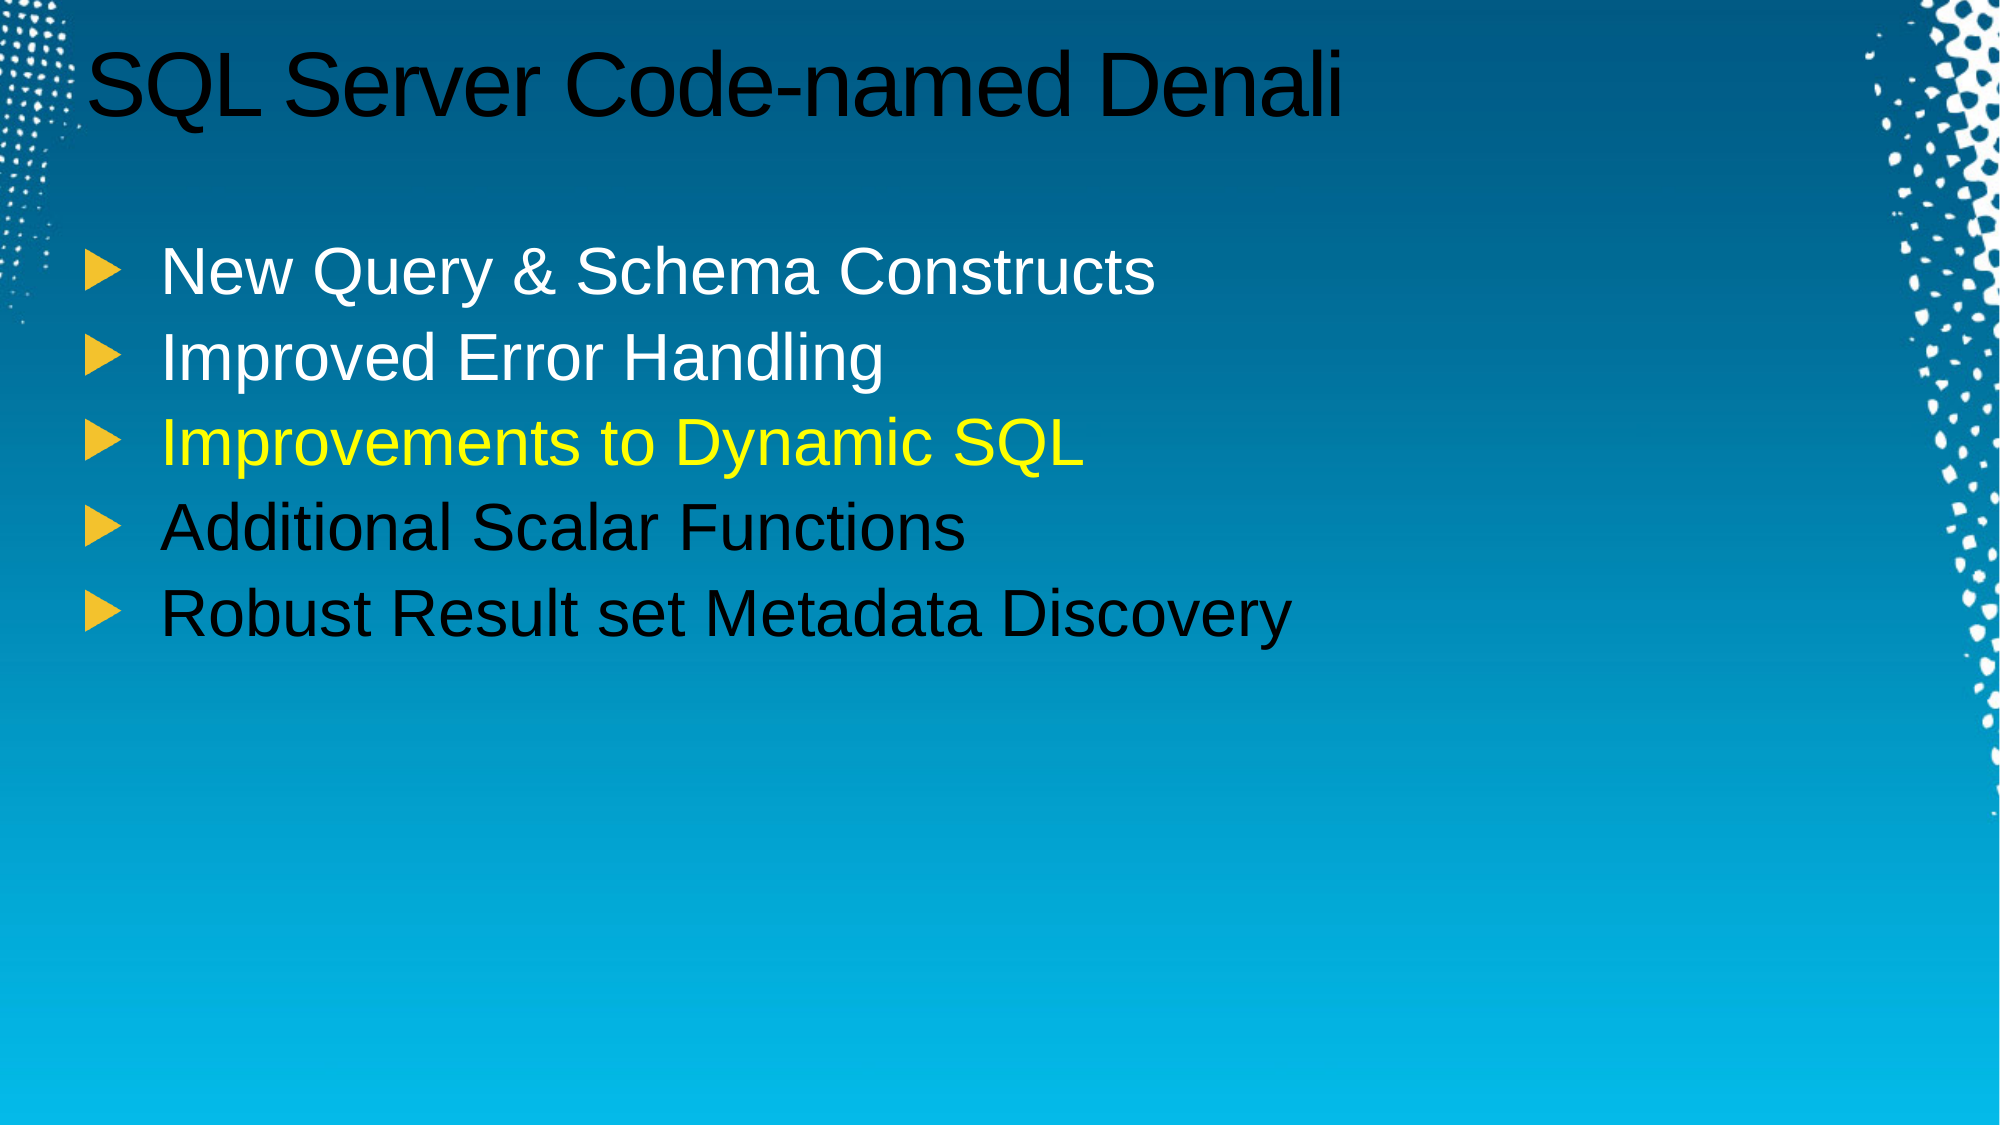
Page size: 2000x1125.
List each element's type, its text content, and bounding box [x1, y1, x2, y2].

picture [1926, 344, 1939, 358]
picture [86, 335, 119, 374]
picture [0, 24, 9, 33]
picture [1992, 438, 2000, 448]
picture [13, 41, 25, 49]
picture [33, 0, 42, 10]
picture [1963, 335, 1972, 344]
picture [1945, 213, 1955, 220]
picture [29, 27, 38, 38]
picture [1932, 235, 1943, 241]
picture [18, 0, 29, 6]
picture [1892, 212, 1902, 216]
picture [1919, 367, 1930, 378]
picture [1994, 382, 2000, 391]
picture [1995, 582, 2000, 595]
picture [26, 57, 34, 68]
picture [1928, 399, 1939, 415]
picture [54, 76, 60, 83]
picture [1991, 747, 2000, 765]
picture [1935, 177, 1945, 189]
picture [1915, 109, 1924, 119]
picture [1920, 257, 1932, 264]
picture [1974, 683, 1985, 694]
picture [6, 97, 12, 105]
picture [47, 0, 57, 10]
picture [1925, 141, 1935, 155]
picture [1946, 525, 1956, 533]
picture [1930, 291, 1941, 297]
picture [1950, 359, 1960, 366]
picture [1925, 87, 1941, 99]
picture [1968, 481, 1978, 492]
picture [1978, 517, 1987, 527]
picture [1889, 152, 1901, 166]
picture [1948, 413, 1958, 424]
picture [45, 16, 55, 24]
picture [18, 13, 26, 19]
picture [1958, 445, 1968, 460]
picture [1979, 657, 1995, 676]
picture [1935, 379, 1948, 391]
picture [1914, 164, 1923, 177]
picture [30, 14, 40, 23]
picture [56, 47, 64, 55]
picture [1973, 368, 1982, 380]
picture [10, 69, 17, 78]
picture [16, 143, 21, 151]
picture [86, 506, 119, 545]
picture [1955, 557, 1965, 573]
list New Query & Schema Constructs Improved Error Handling Improvements to Dynamic SQL Additional Scalar Functions Robust Result set Metadata Discovery [85, 237, 1914, 666]
picture [1982, 714, 1993, 729]
picture [58, 32, 66, 41]
picture [41, 59, 48, 67]
picture [1929, 27, 1945, 45]
picture [86, 250, 119, 289]
picture [17, 129, 23, 136]
picture [1988, 547, 2000, 561]
picture [55, 62, 62, 69]
picture [0, 40, 9, 45]
picture [1990, 492, 2000, 505]
title SQL Server Code-named Denali [85, 37, 1914, 138]
picture [33, 116, 40, 124]
picture [0, 155, 5, 163]
picture [1970, 426, 1980, 436]
picture [1952, 502, 1967, 516]
picture [1963, 535, 1977, 550]
picture [86, 591, 119, 630]
picture [86, 420, 119, 459]
picture [1963, 278, 1976, 291]
picture [1914, 308, 1929, 326]
picture [28, 42, 36, 53]
picture [1988, 691, 2000, 709]
picture [9, 84, 15, 91]
picture [33, 88, 42, 97]
picture [11, 55, 21, 64]
picture [1993, 321, 2000, 339]
picture [1953, 301, 1962, 312]
picture [1981, 604, 2000, 620]
picture [1921, 0, 1934, 8]
picture [1972, 312, 1985, 322]
picture [1946, 155, 1961, 167]
picture [3, 10, 11, 18]
picture [1984, 349, 1992, 357]
picture [38, 74, 47, 80]
picture [1957, 187, 1971, 200]
picture [1938, 122, 1950, 133]
picture [1935, 431, 1946, 449]
picture [34, 101, 43, 111]
picture [1955, 246, 1965, 256]
picture [1960, 392, 1970, 403]
picture [1963, 589, 1976, 607]
picture [1911, 223, 1918, 230]
picture [43, 42, 49, 53]
picture [1922, 200, 1934, 207]
picture [31, 131, 37, 138]
picture [1942, 269, 1953, 276]
picture [1972, 570, 1986, 583]
picture [16, 22, 23, 34]
picture [1942, 465, 1958, 483]
picture [24, 72, 32, 79]
picture [1991, 637, 2000, 652]
picture [1941, 324, 1952, 332]
picture [1898, 188, 1912, 198]
picture [1935, 0, 2000, 306]
picture [1914, 274, 1920, 291]
picture [42, 31, 53, 39]
picture [1969, 625, 1985, 642]
picture [1983, 404, 1992, 414]
picture [1980, 460, 1987, 469]
